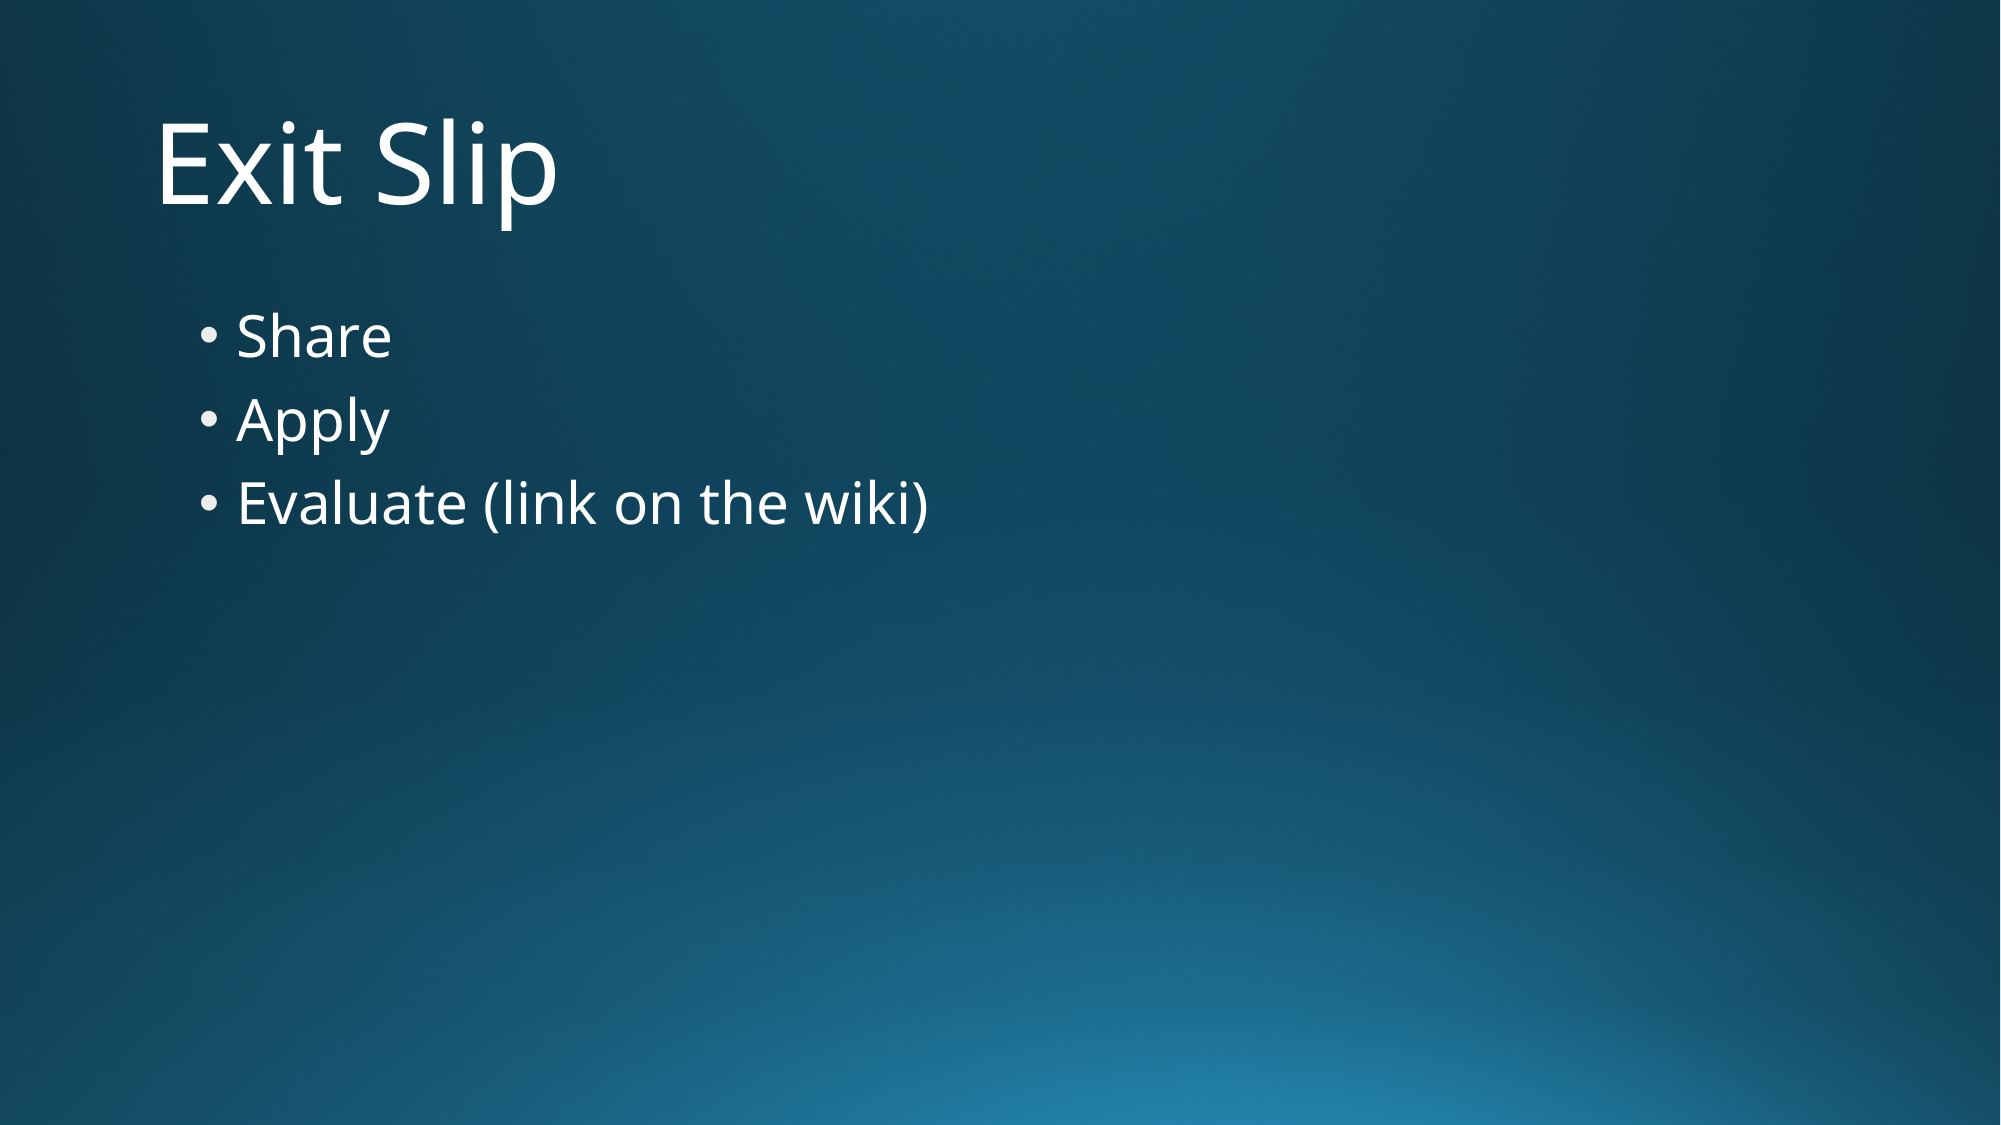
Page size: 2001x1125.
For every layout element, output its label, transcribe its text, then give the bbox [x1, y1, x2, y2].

title Exit Slip [137, 59, 1863, 278]
picture [0, 0, 2001, 1125]
list Share Apply Evaluate (link on the wiki) [183, 299, 1863, 1014]
